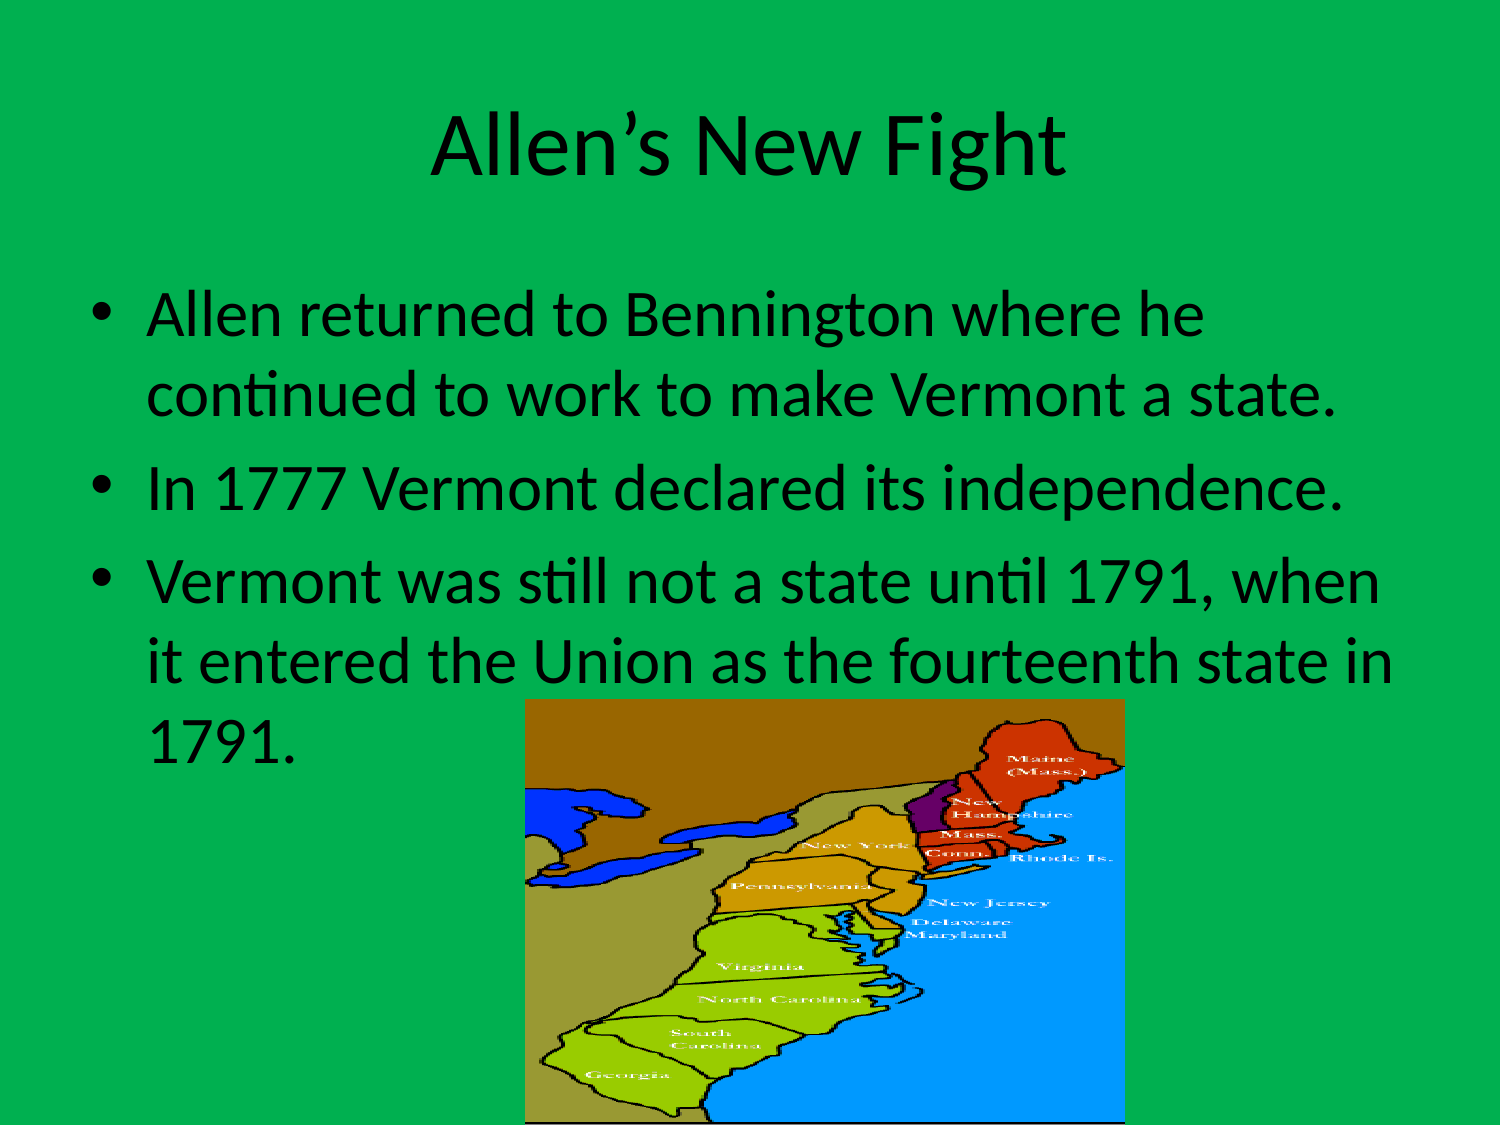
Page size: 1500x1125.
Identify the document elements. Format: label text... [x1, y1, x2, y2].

title Allen’s New Fight [74, 44, 1426, 233]
picture [524, 699, 1126, 1125]
list Allen returned to Bennington where he continued to work to make Vermont a state. In 1777 Vermont declared its independence. Vermont was still not a state until 1791, when it entered the Union as the fourteenth state in 1791. [74, 262, 1426, 1006]
